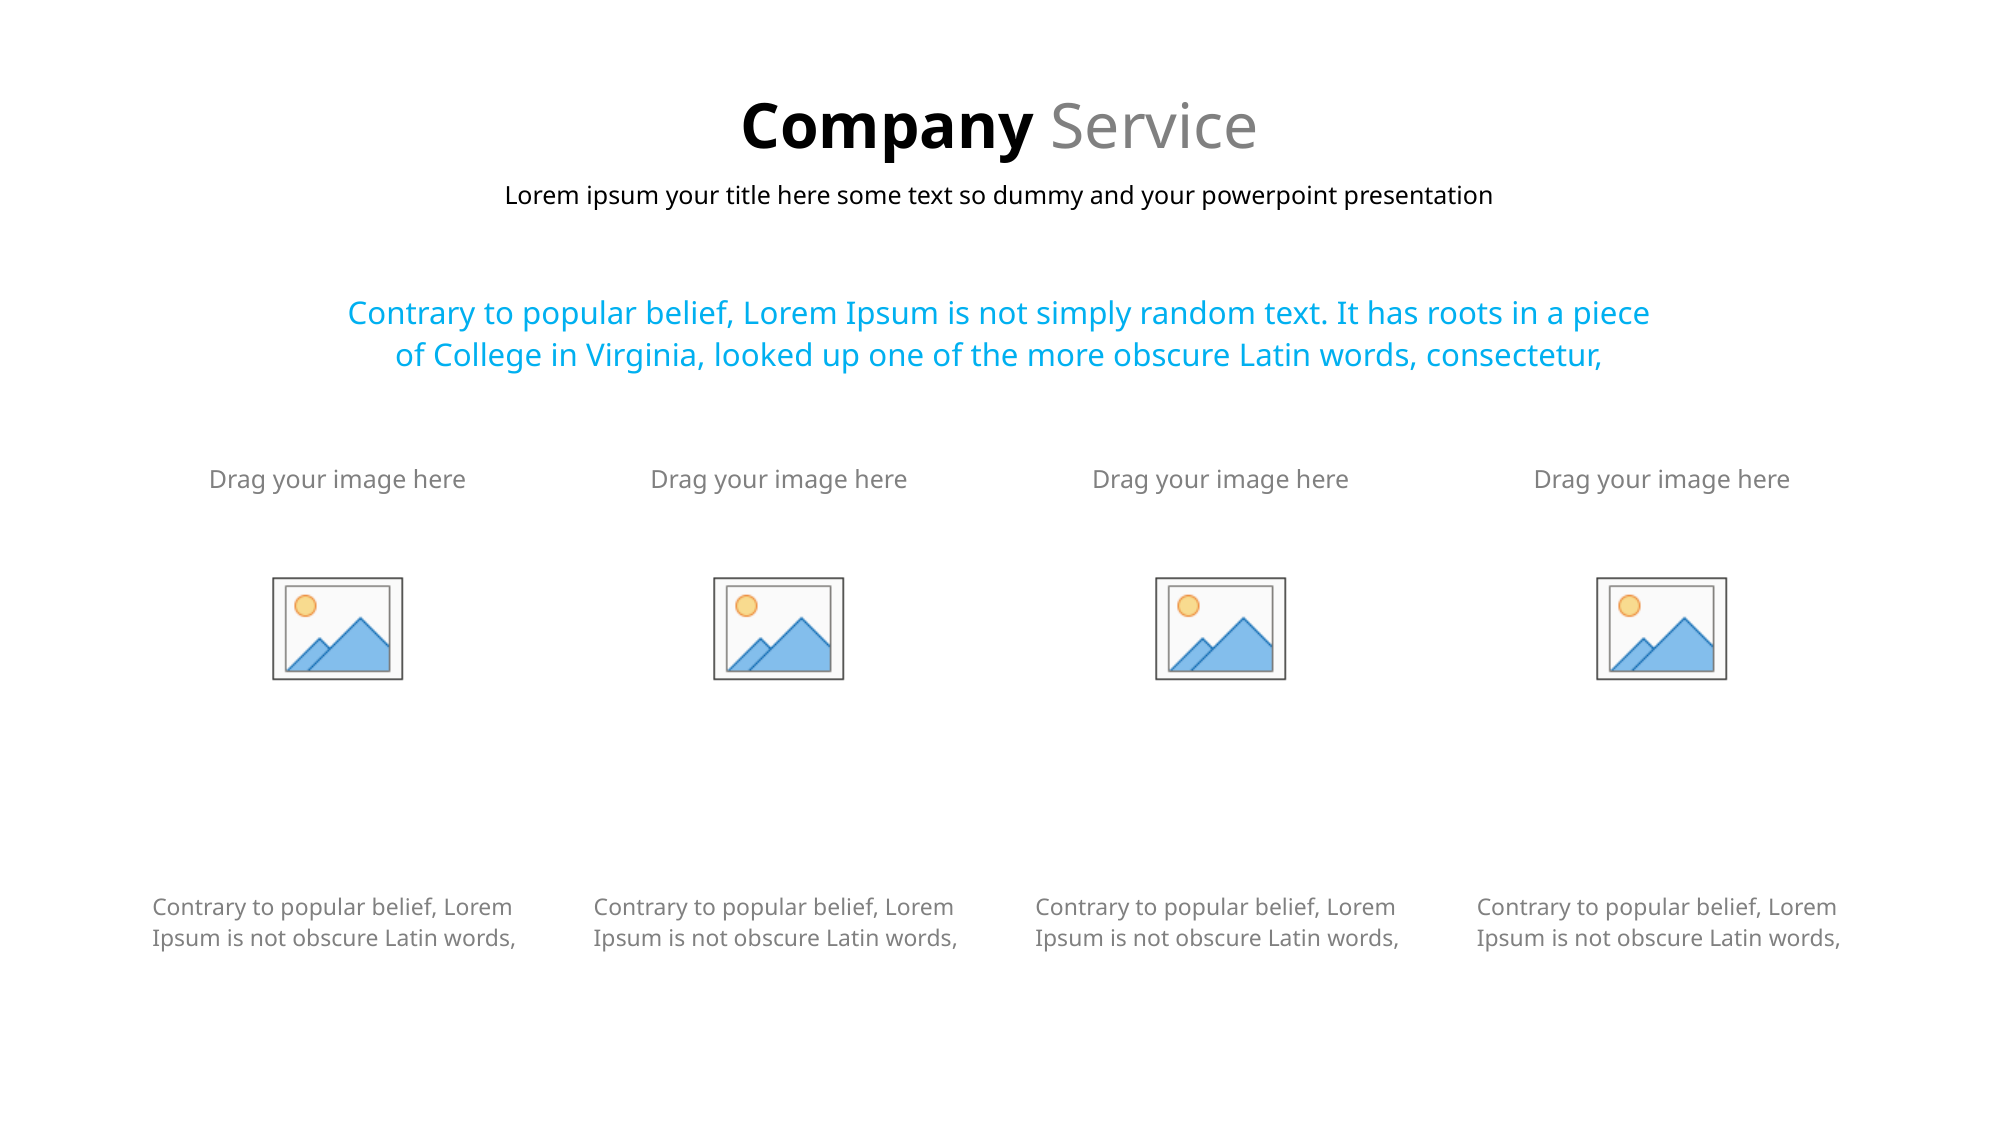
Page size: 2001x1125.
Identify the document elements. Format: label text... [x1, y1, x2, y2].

picture [164, 456, 511, 802]
picture [1489, 456, 1835, 802]
text_box Contrary to popular belief, Lorem Ipsum is not obscure Latin words, [1462, 881, 1863, 959]
text_box Contrary to popular belief, Lorem Ipsum is not simply random text. It has roots in a piece of College in Virginia, looked up one of the more obscure Latin words, consectetur, [314, 282, 1686, 381]
text_box Contrary to popular belief, Lorem Ipsum is not obscure Latin words, [137, 881, 538, 959]
picture [606, 456, 952, 802]
text_box Contrary to popular belief, Lorem Ipsum is not obscure Latin words, [579, 881, 980, 959]
picture [1048, 456, 1394, 802]
text_box Contrary to popular belief, Lorem Ipsum is not obscure Latin words, [1020, 881, 1421, 959]
subtitle Lorem ipsum your title here some text so dummy and your powerpoint presentation [137, 179, 1863, 222]
title Company Service [137, 78, 1863, 179]
